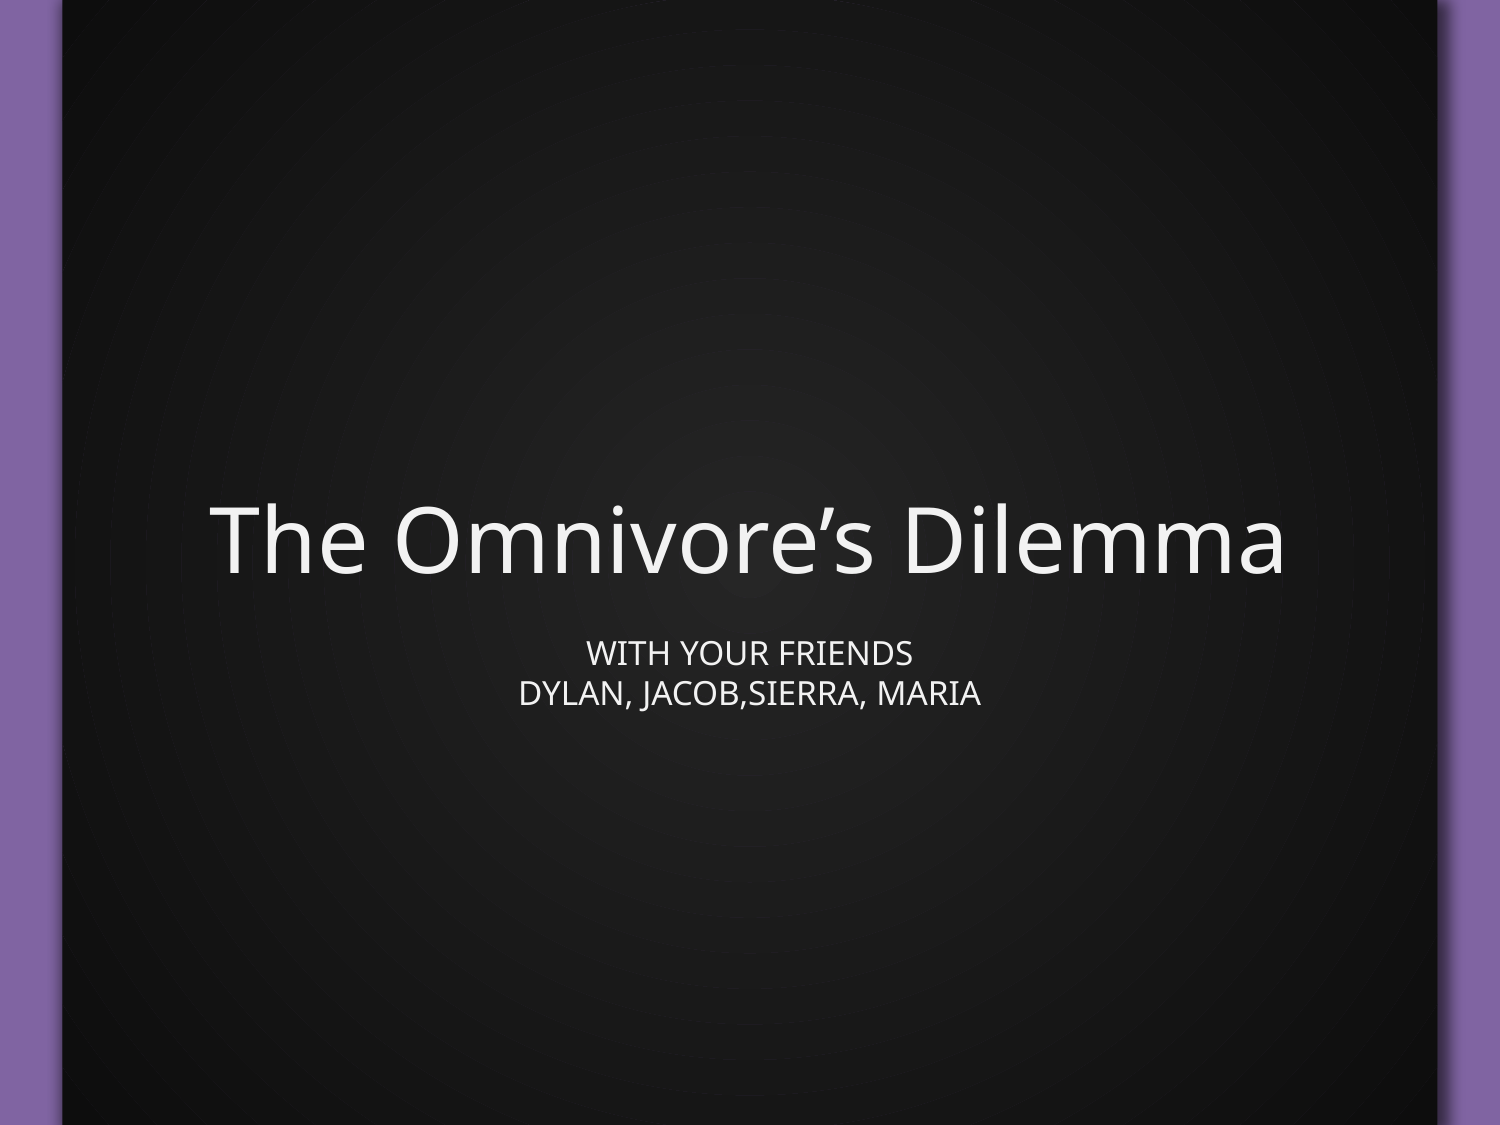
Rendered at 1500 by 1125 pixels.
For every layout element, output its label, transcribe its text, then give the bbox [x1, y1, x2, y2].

text_box The Omnivore’s Dilemma WITH YOUR FRIENDS DYLAN, JACOB,SIERRA, MARIA [62, 474, 1438, 663]
